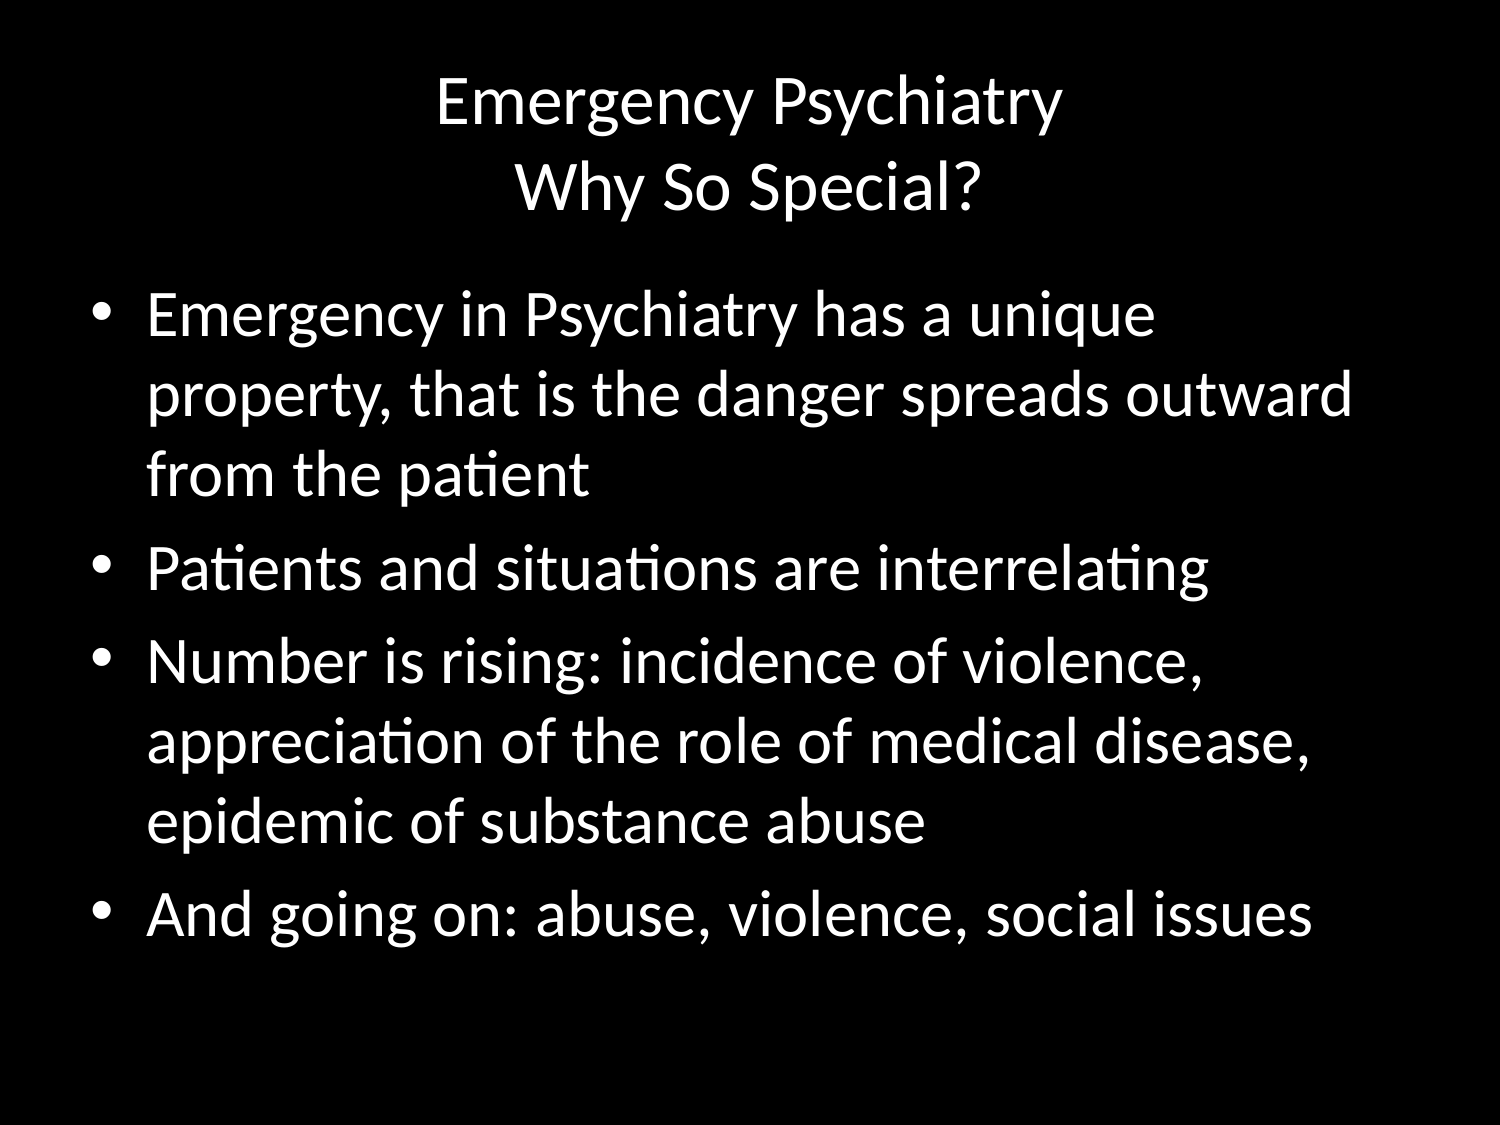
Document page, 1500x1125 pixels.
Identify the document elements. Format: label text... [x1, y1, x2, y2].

title Emergency Psychiatry Why So Special? [75, 45, 1425, 233]
list Emergency in Psychiatry has a unique property, that is the danger spreads outward from the patient Patients and situations are interrelating Number is rising: incidence of violence, appreciation of the role of medical disease, epidemic of substance abuse And going on: abuse, violence, social issues [75, 262, 1425, 1005]
